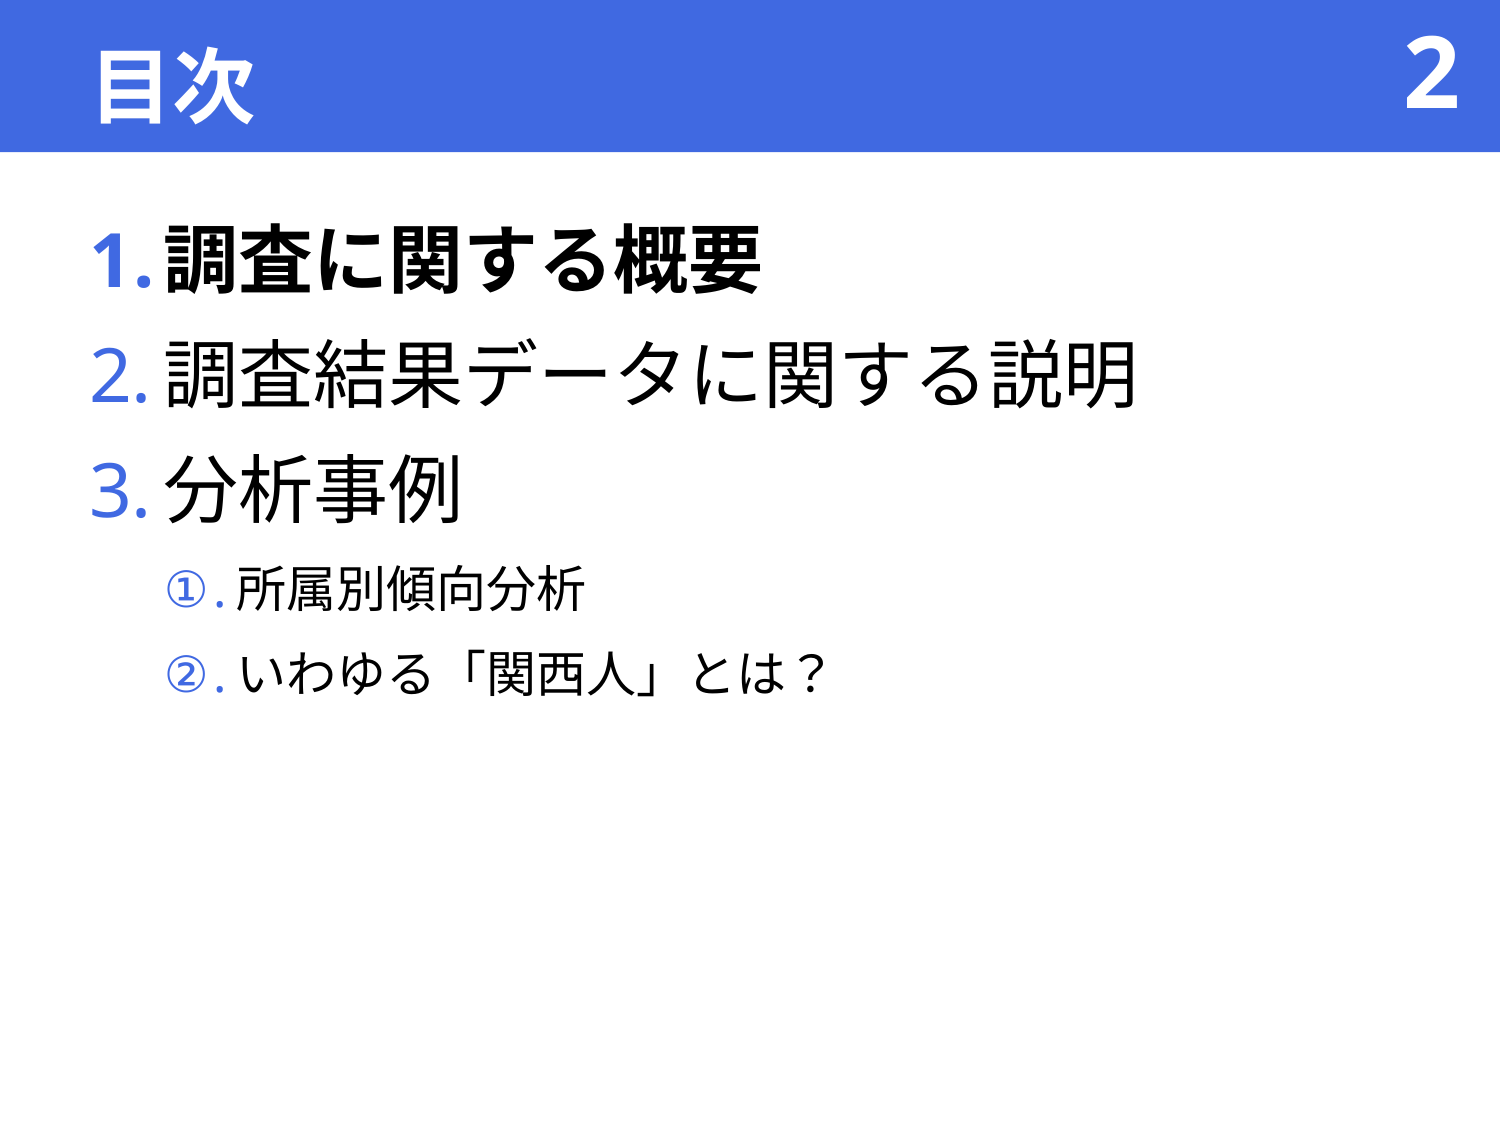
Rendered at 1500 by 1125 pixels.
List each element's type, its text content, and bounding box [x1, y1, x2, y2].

list 調査に関する概要 調査結果データに関する説明 分析事例 所属別傾向分析 いわゆる「関西人」とは？ [75, 204, 1425, 1037]
title 目次 [75, 30, 1282, 138]
